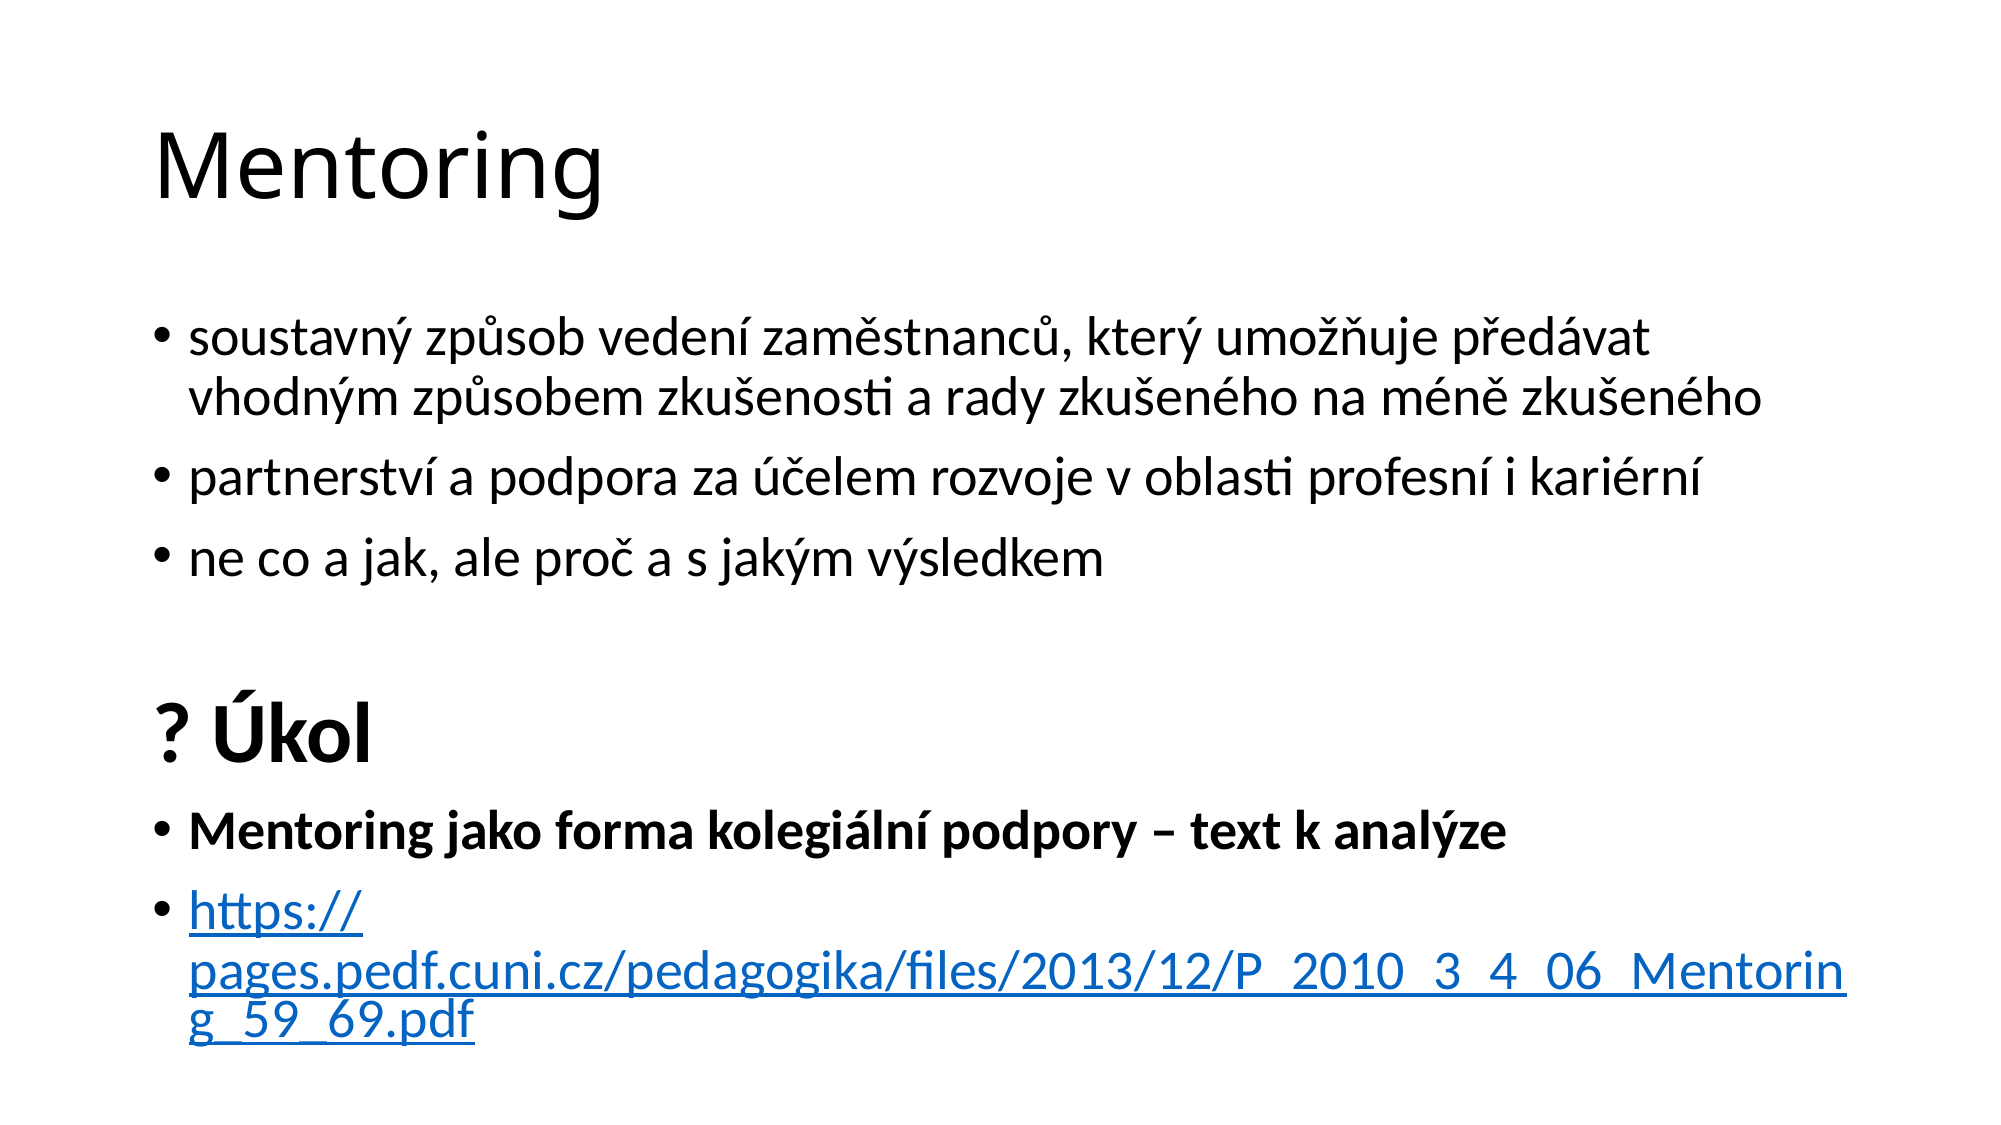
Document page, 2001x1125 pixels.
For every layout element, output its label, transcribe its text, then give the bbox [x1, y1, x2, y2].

title Mentoring [137, 59, 1863, 278]
list soustavný způsob vedení zaměstnanců, který umožňuje předávat vhodným způsobem zkušenosti a rady zkušeného na méně zkušeného partnerství a podpora za účelem rozvoje v oblasti profesní i kariérní ne co a jak, ale proč a s jakým výsledkem ? Úkol Mentoring jako forma kolegiální podpory – text k analýze https://pages.pedf.cuni.cz/pedagogika/files/2013/12/P_2010_3_4_06_Mentoring_59_69.pdf [137, 299, 1863, 1014]
